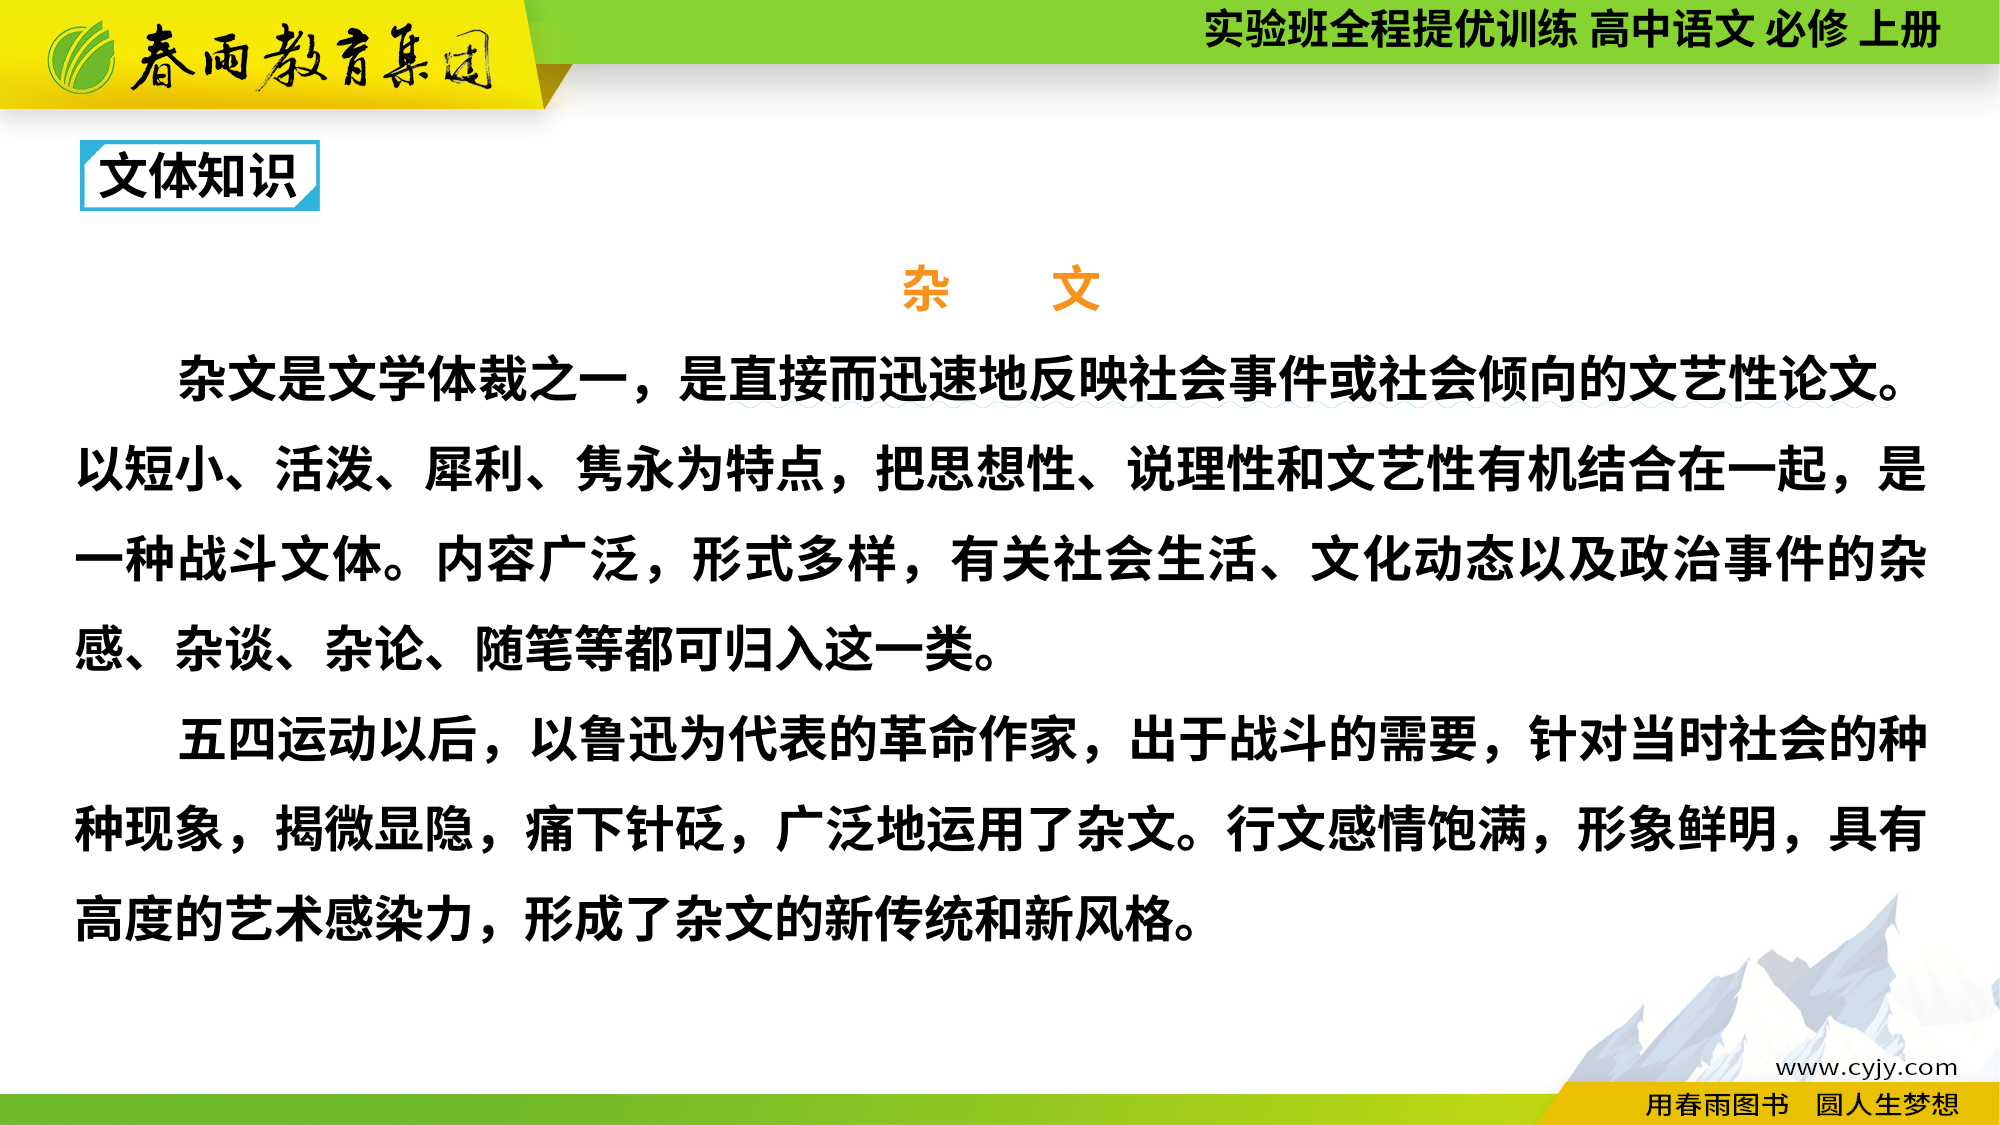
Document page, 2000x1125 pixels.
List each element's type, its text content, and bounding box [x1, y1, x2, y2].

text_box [79, 136, 320, 214]
picture [0, 0, 2000, 1125]
list 杂 文 杂文是文学体裁之一，是直接而迅速地反映社会事件或社会倾向的文艺性论文。以短小、活泼、犀利、隽永为特点，把思想性、说理性和文艺性有机结合在一起，是一种战斗文体。内容广泛，形式多样，有关社会生活、文化动态以及政治事件的杂感、杂谈、杂论、随笔等都可归入这一类。 五四运动以后，以鲁迅为代表的革命作家，出于战斗的需要，针对当时社会的种种现象，揭微显隐，痛下针砭，广泛地运用了杂文。行文感情饱满，形象鲜明，具有高度的艺术感染力，形成了杂文的新传统和新风格。 [59, 219, 1944, 951]
